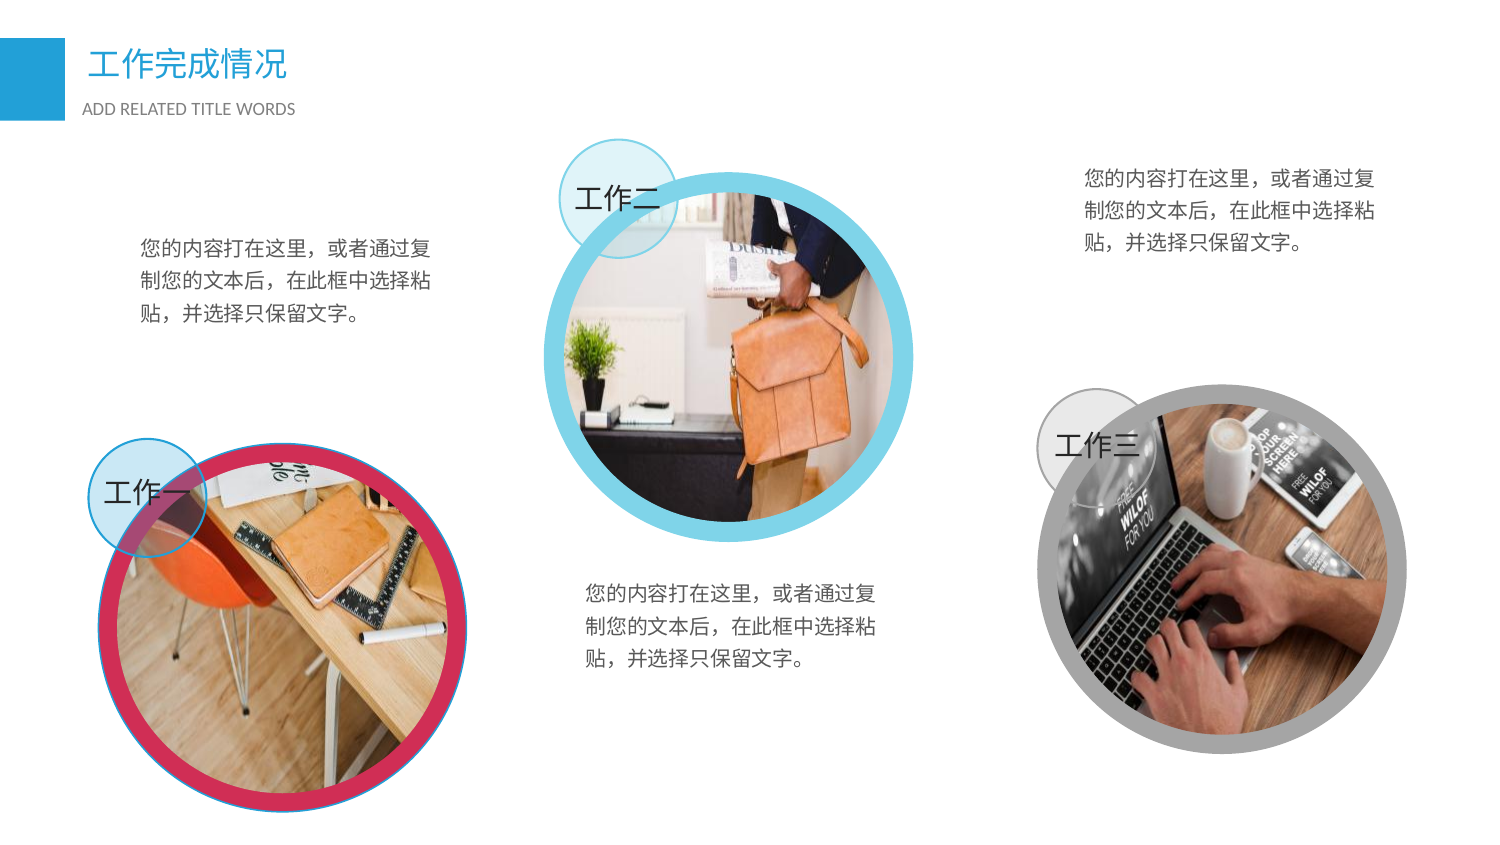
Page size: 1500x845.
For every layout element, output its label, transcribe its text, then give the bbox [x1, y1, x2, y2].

text_box [88, 477, 93, 521]
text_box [1037, 384, 1407, 754]
text_box 您的内容打在这里，或者通过复制您的文本后，在此框中选择粘贴，并选择只保留文字。 [129, 222, 449, 331]
text_box 您的内容打在这里，或者通过复制您的文本后，在此框中选择粘贴，并选择只保留文字。 [1072, 152, 1392, 261]
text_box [98, 443, 467, 813]
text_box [544, 172, 913, 542]
text_box 您的内容打在这里，或者通过复制您的文本后，在此框中选择粘贴，并选择只保留文字。 [574, 567, 894, 677]
text_box [566, 139, 671, 171]
